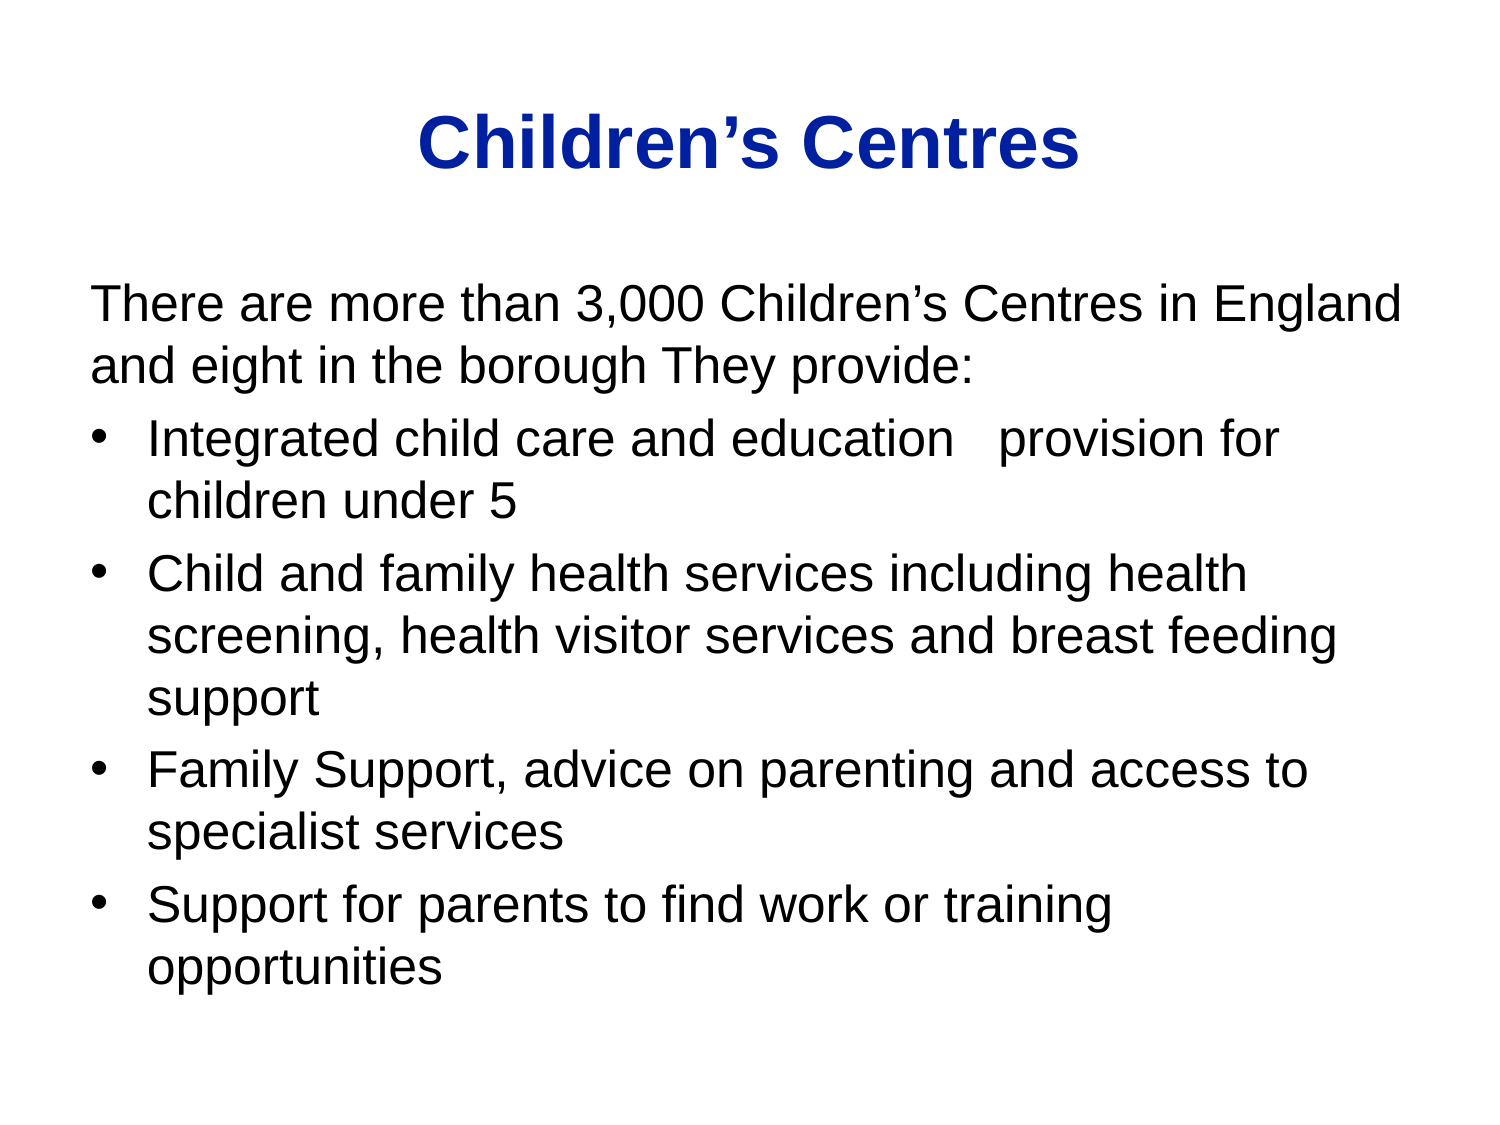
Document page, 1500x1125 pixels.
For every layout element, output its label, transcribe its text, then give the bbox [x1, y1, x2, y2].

title Children’s Centres [75, 45, 1425, 233]
list There are more than 3,000 Children’s Centres in England and eight in the borough They provide: Integrated child care and education provision for children under 5 Child and family health services including health screening, health visitor services and breast feeding support Family Support, advice on parenting and access to specialist services Support for parents to find work or training opportunities [75, 262, 1425, 1005]
